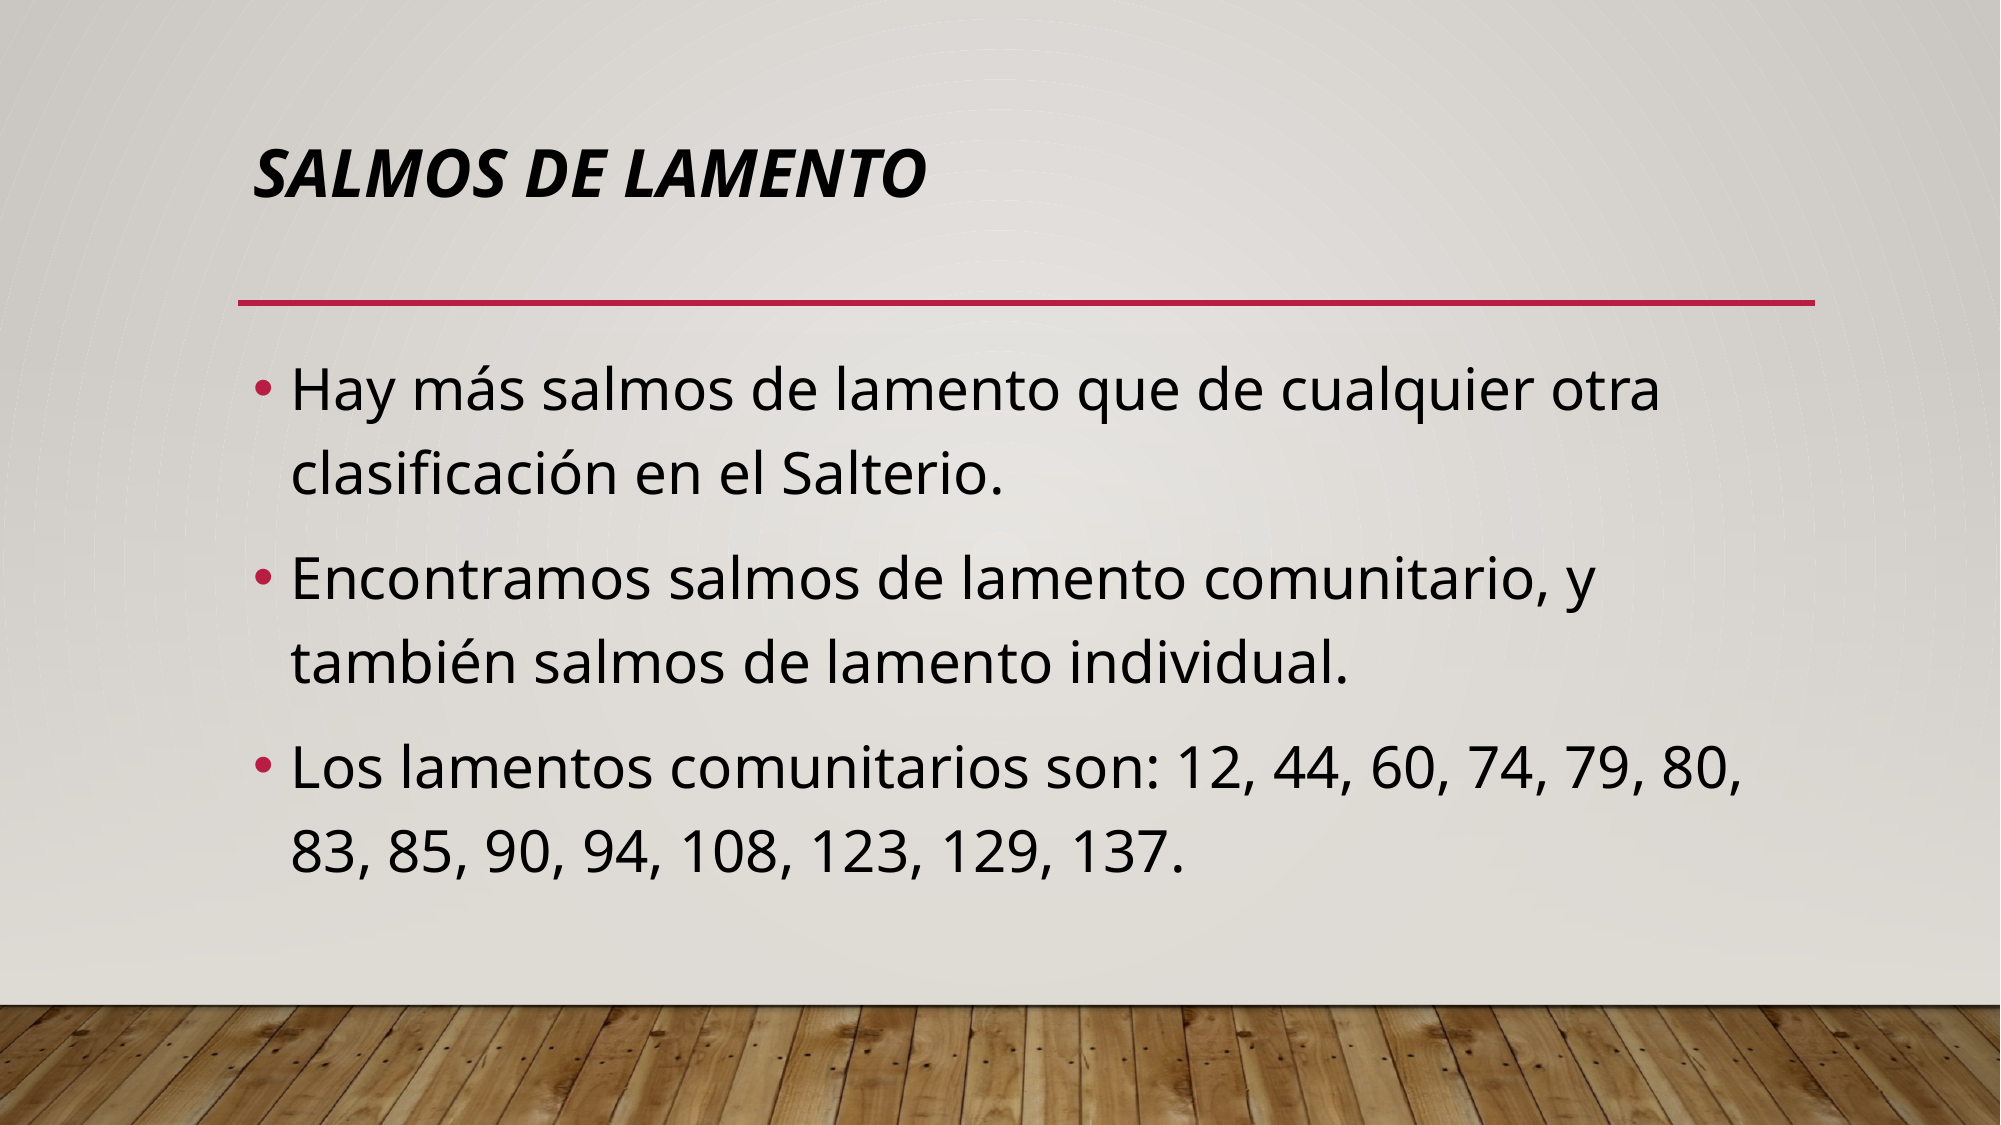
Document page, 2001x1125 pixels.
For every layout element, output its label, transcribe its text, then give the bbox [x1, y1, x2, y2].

title Salmos de lamento [238, 131, 1814, 305]
picture [0, 1005, 2000, 1125]
list Hay más salmos de lamento que de cualquier otra clasificación en el Salterio. Encontramos salmos de lamento comunitario, y también salmos de lamento individual. Los lamentos comunitarios son: 12, 44, 60, 74, 79, 80, 83, 85, 90, 94, 108, 123, 129, 137. [238, 330, 1814, 897]
